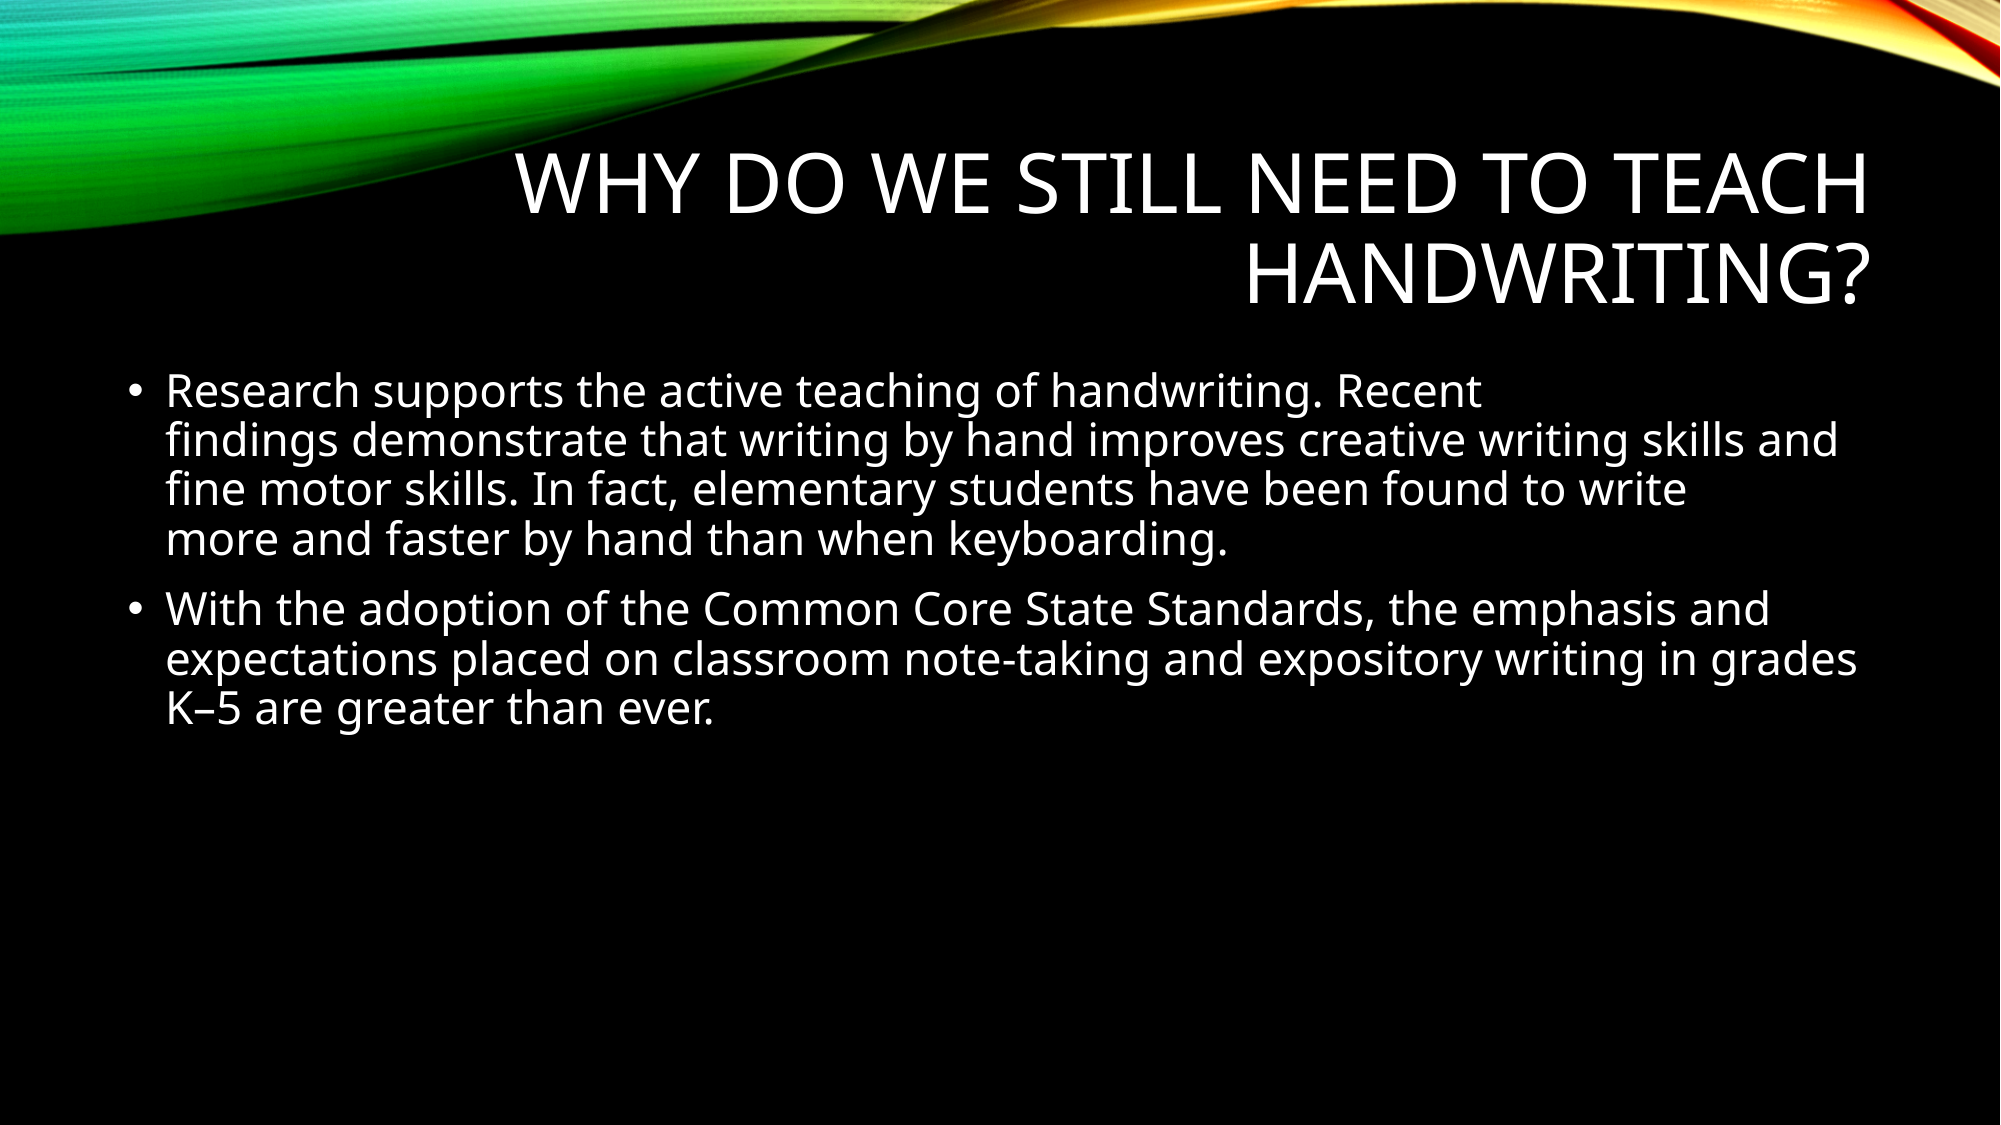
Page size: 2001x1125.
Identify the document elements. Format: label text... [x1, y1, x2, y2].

list Research supports the active teaching of handwriting. Recent findings demonstrate that writing by hand improves creative writing skills and fine motor skills. In fact, elementary students have been found to write more and faster by hand than when keyboarding. With the adoption of the Common Core State Standards, the emphasis and expectations placed on classroom note-taking and expository writing in grades K–5 are greater than ever. [112, 360, 1888, 1021]
picture [0, 0, 2000, 237]
title Why do we still need to teach handwriting? [474, 125, 1888, 338]
